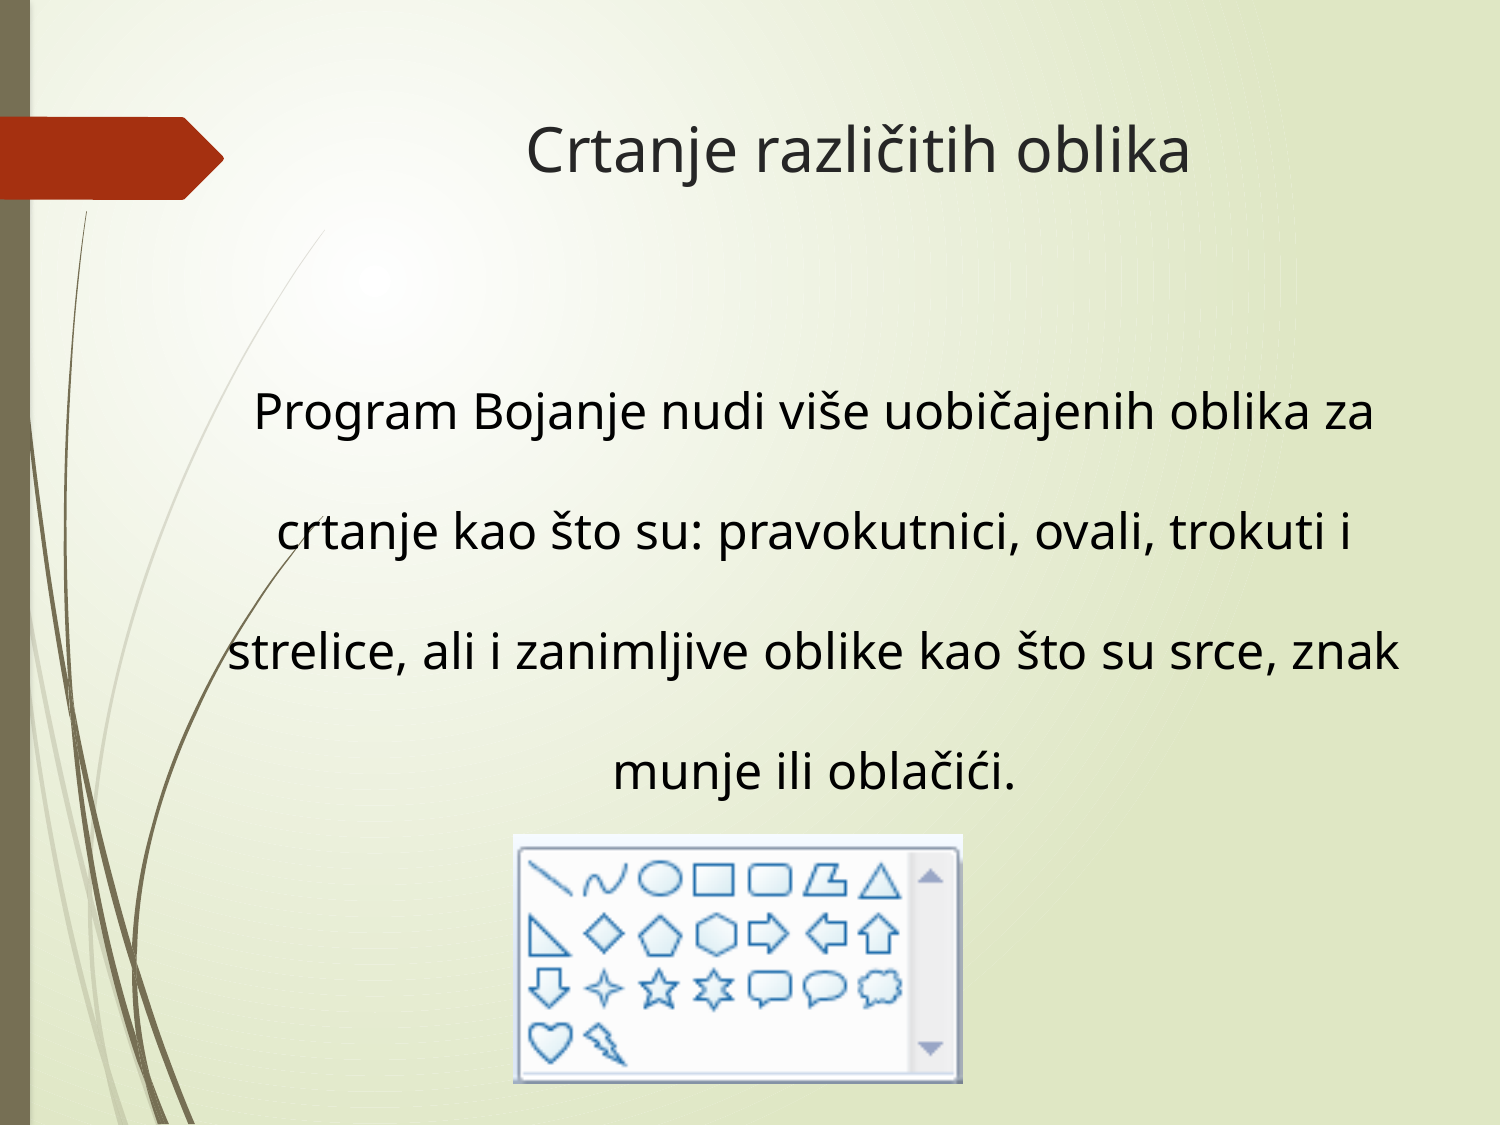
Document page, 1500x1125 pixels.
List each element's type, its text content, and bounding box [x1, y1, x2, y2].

title Crtanje različitih oblika [319, 102, 1400, 312]
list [513, 833, 963, 1084]
text_box Program Bojanje nudi više uobičajenih oblika za crtanje kao što su: pravokutnici, ovali, trokuti i strelice, ali i zanimljive oblike kao što su srce, znak munje ili oblačići. [182, 312, 1447, 808]
